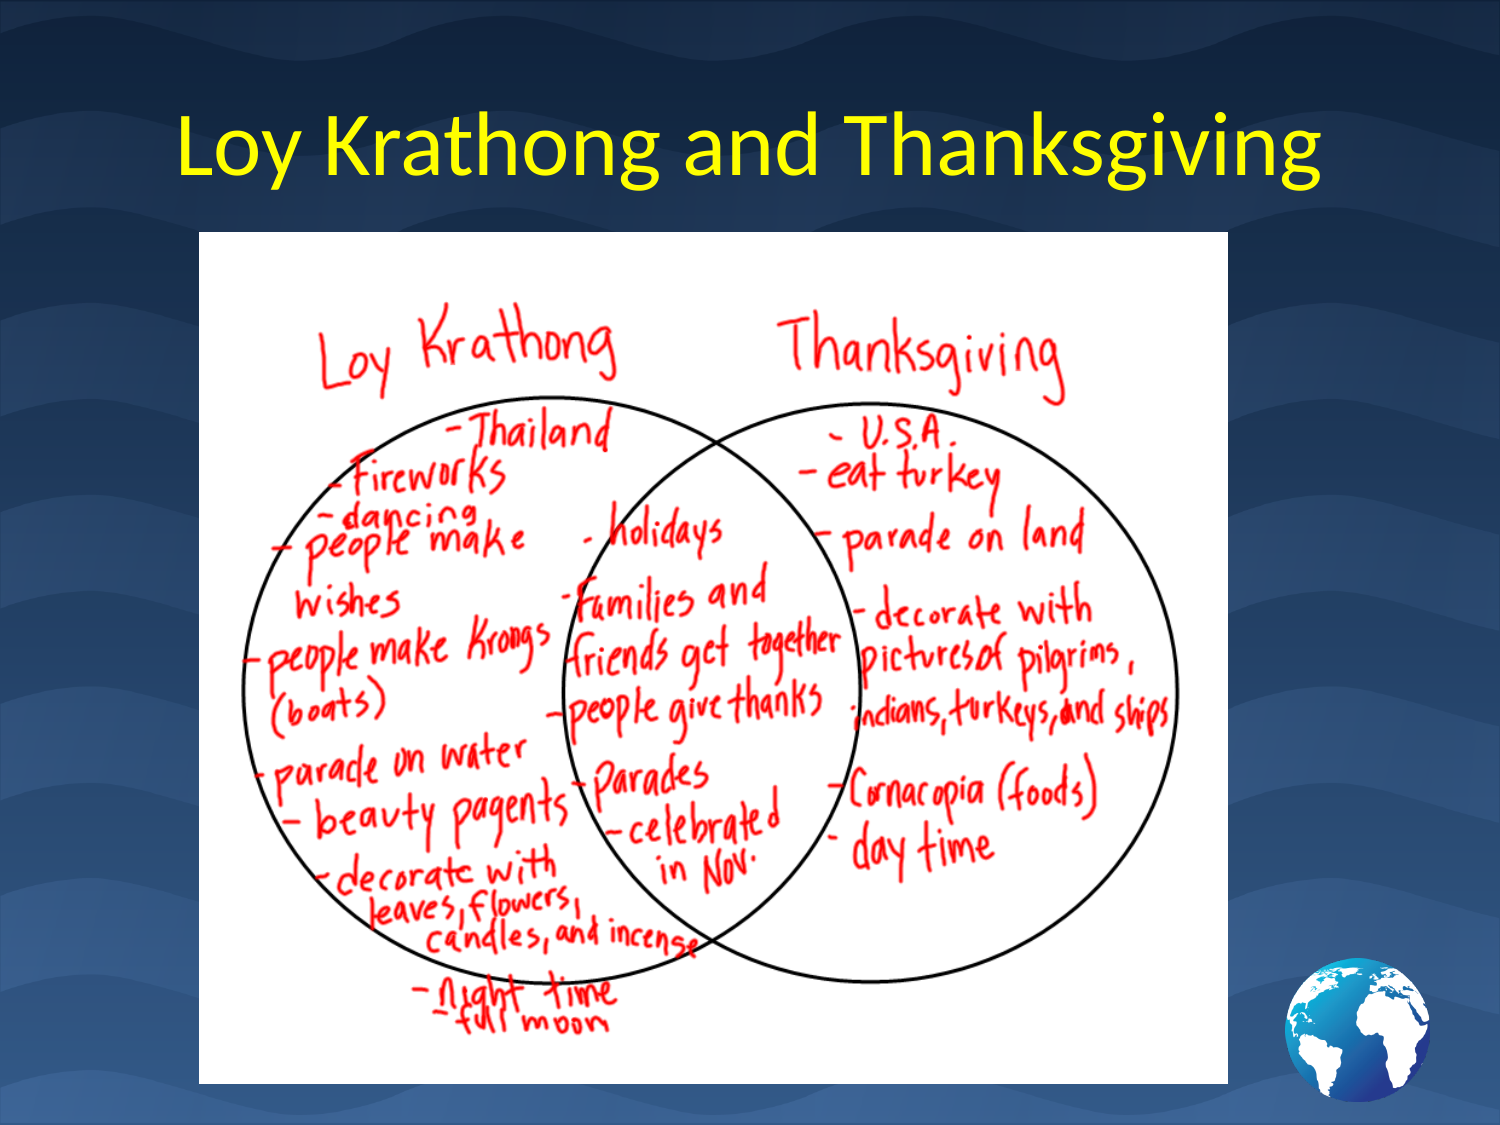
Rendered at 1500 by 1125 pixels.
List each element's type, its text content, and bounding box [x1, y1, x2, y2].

picture [198, 232, 1229, 1084]
title Loy Krathong and Thanksgiving [75, 45, 1425, 233]
picture [1285, 958, 1430, 1102]
